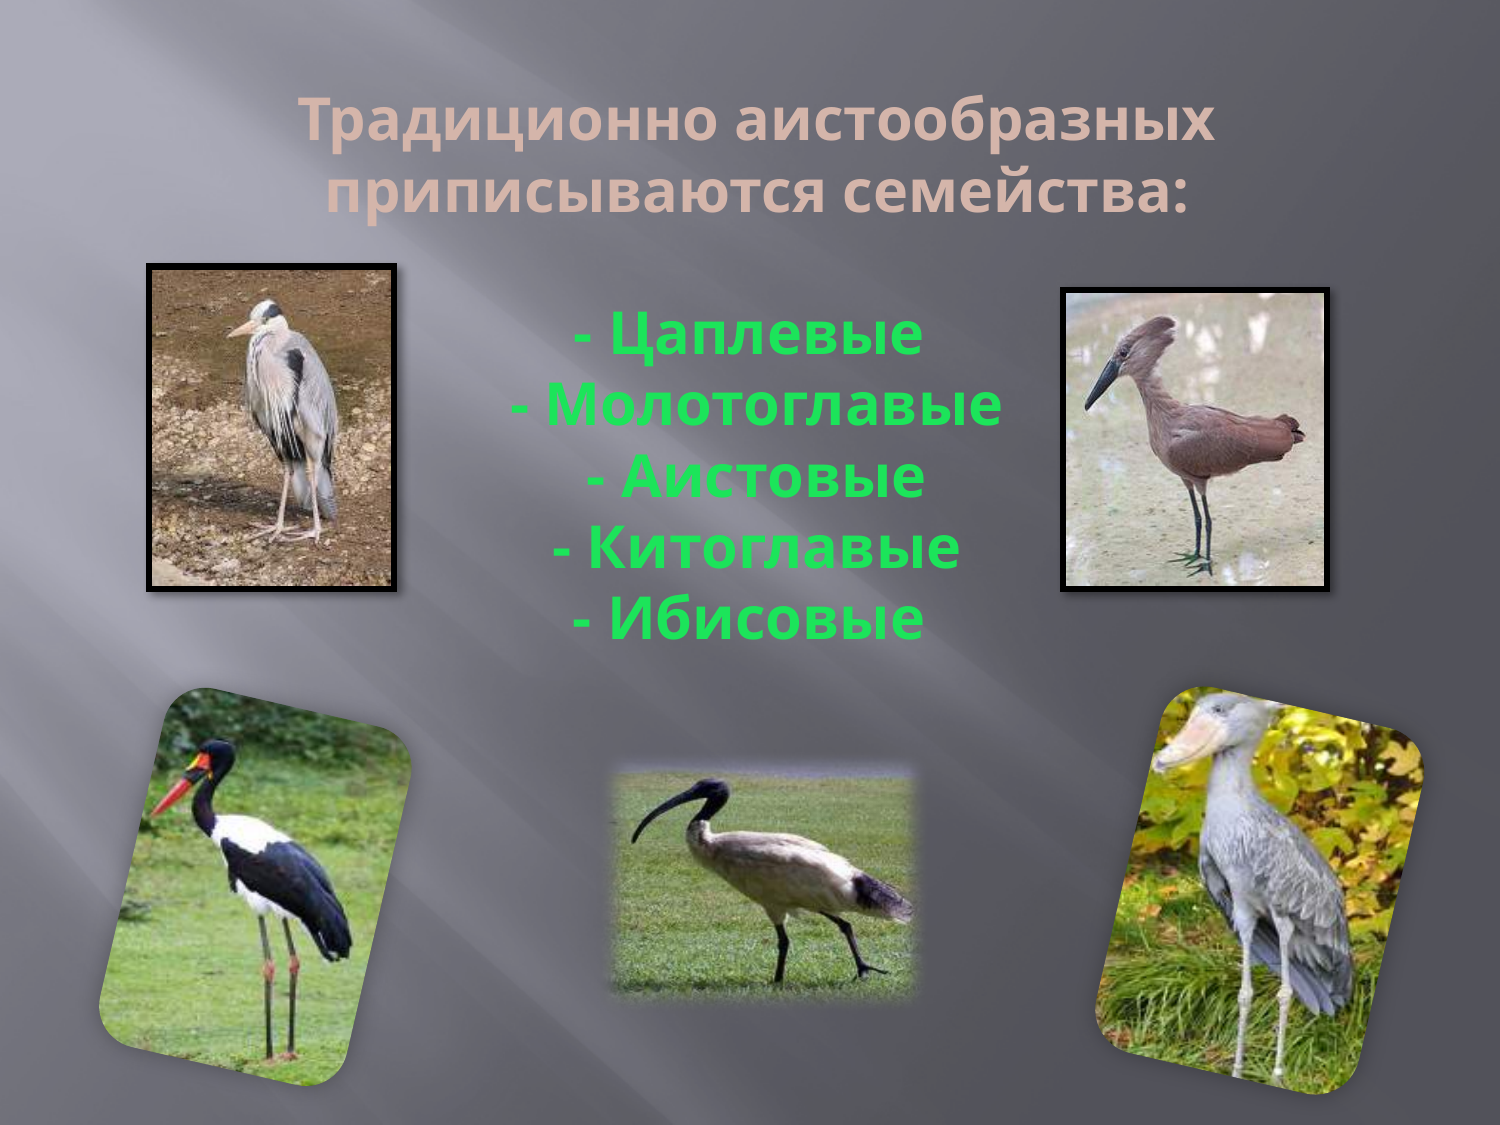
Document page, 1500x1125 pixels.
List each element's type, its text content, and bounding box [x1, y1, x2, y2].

picture [1066, 292, 1325, 587]
picture [597, 749, 932, 1014]
picture [99, 687, 412, 1087]
title Традиционно аистообразных приписываются семейства: - Цаплевые - Молотоглавые - Аистовые - Китоглавые - Ибисовые [82, 70, 1432, 1090]
picture [1095, 686, 1425, 1095]
picture [152, 269, 392, 587]
